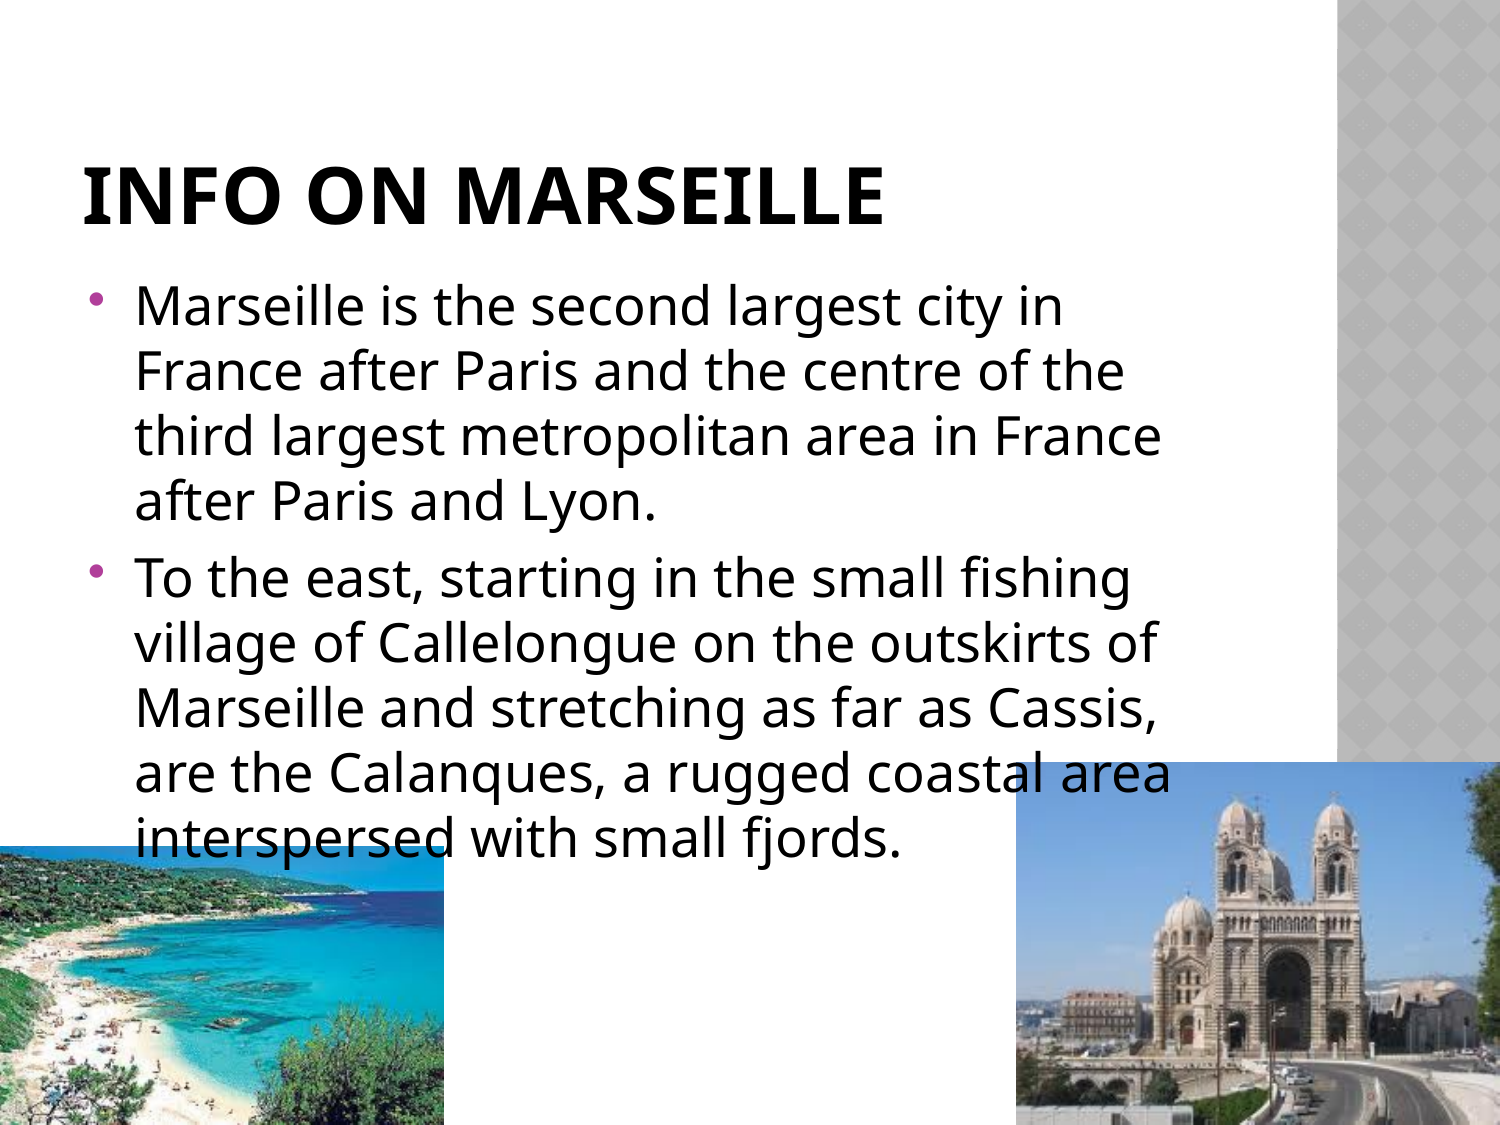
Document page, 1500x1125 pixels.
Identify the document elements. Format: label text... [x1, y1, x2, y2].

picture [0, 846, 445, 1125]
title Info on Marseille [75, 52, 1263, 240]
list Marseille is the second largest city in France after Paris and the centre of the third largest metropolitan area in France after Paris and Lyon. To the east, starting in the small fishing village of Callelongue on the outskirts of Marseille and stretching as far as Cassis, are the Calanques, a rugged coastal area interspersed with small fjords. [75, 264, 1263, 1059]
picture [428, 846, 441, 856]
picture [1015, 762, 1500, 1125]
